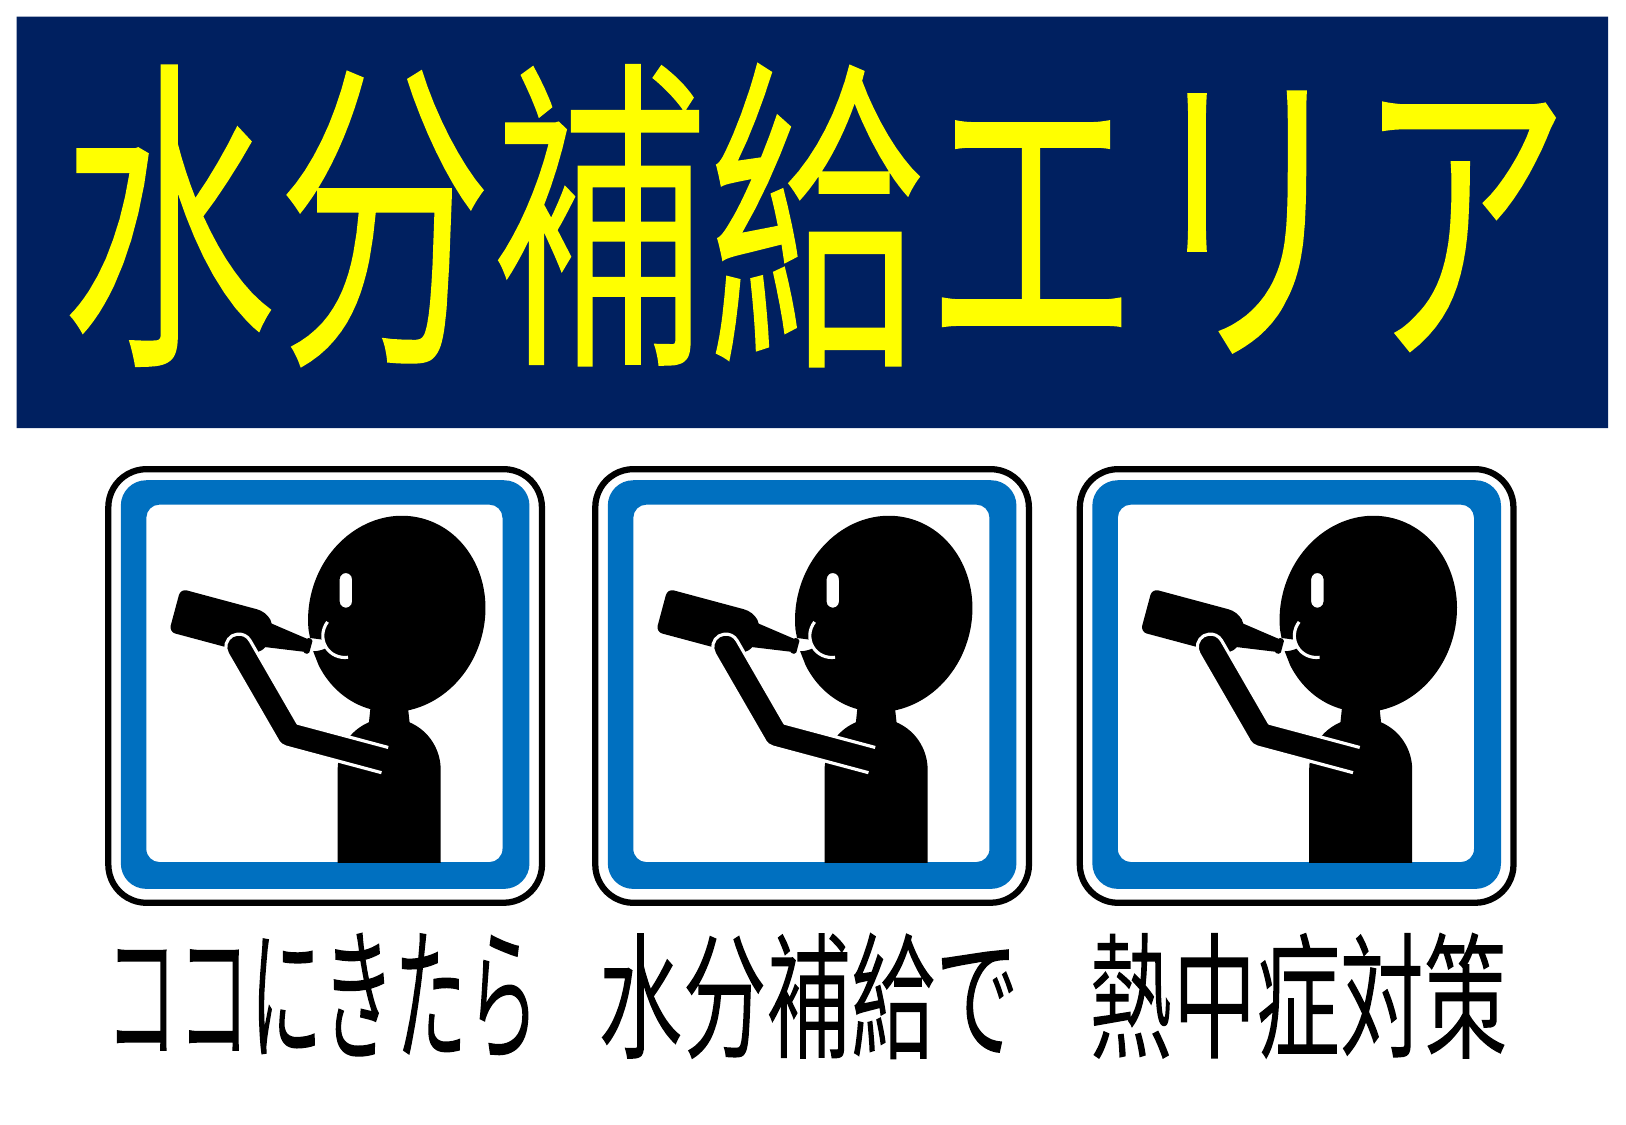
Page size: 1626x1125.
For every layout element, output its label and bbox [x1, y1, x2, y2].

text_box [595, 468, 1030, 904]
text_box [14, 15, 1610, 430]
text_box [108, 468, 543, 904]
text_box [1079, 468, 1514, 904]
